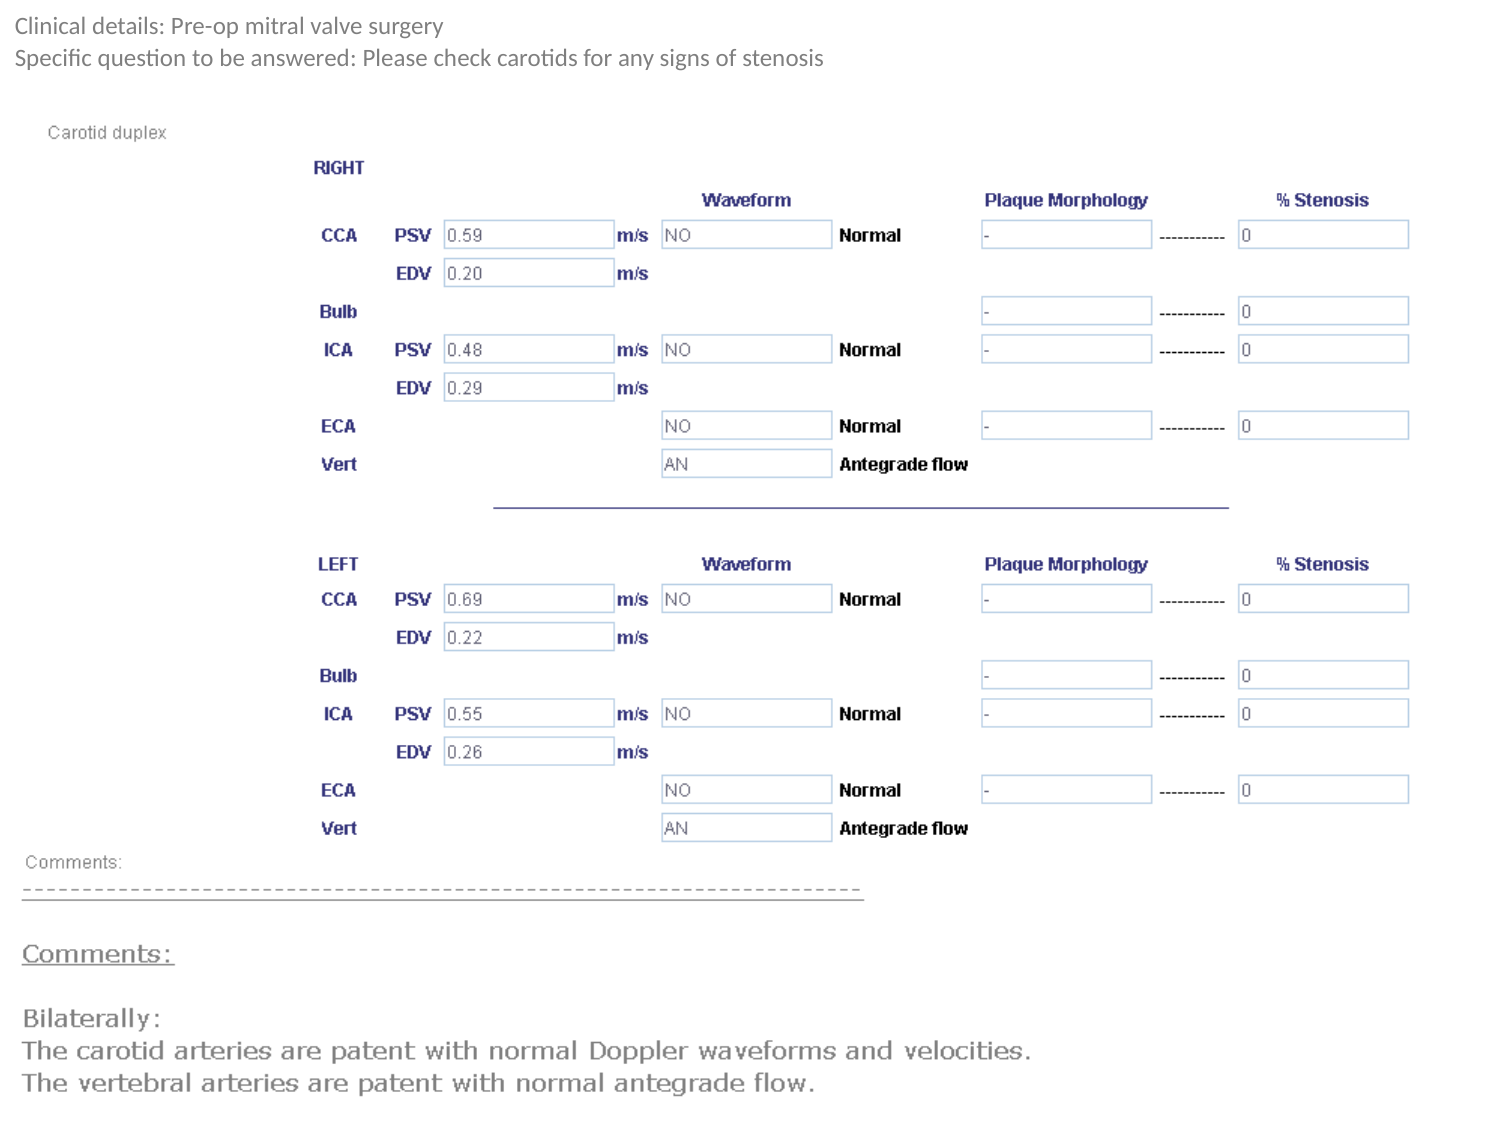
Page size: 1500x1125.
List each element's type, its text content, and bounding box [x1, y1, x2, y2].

picture [19, 123, 1420, 1111]
text_box Clinical details: Pre-op mitral valve surgery Specific question to be answered: Please check carotids for any signs of stenosis [0, 0, 1500, 79]
